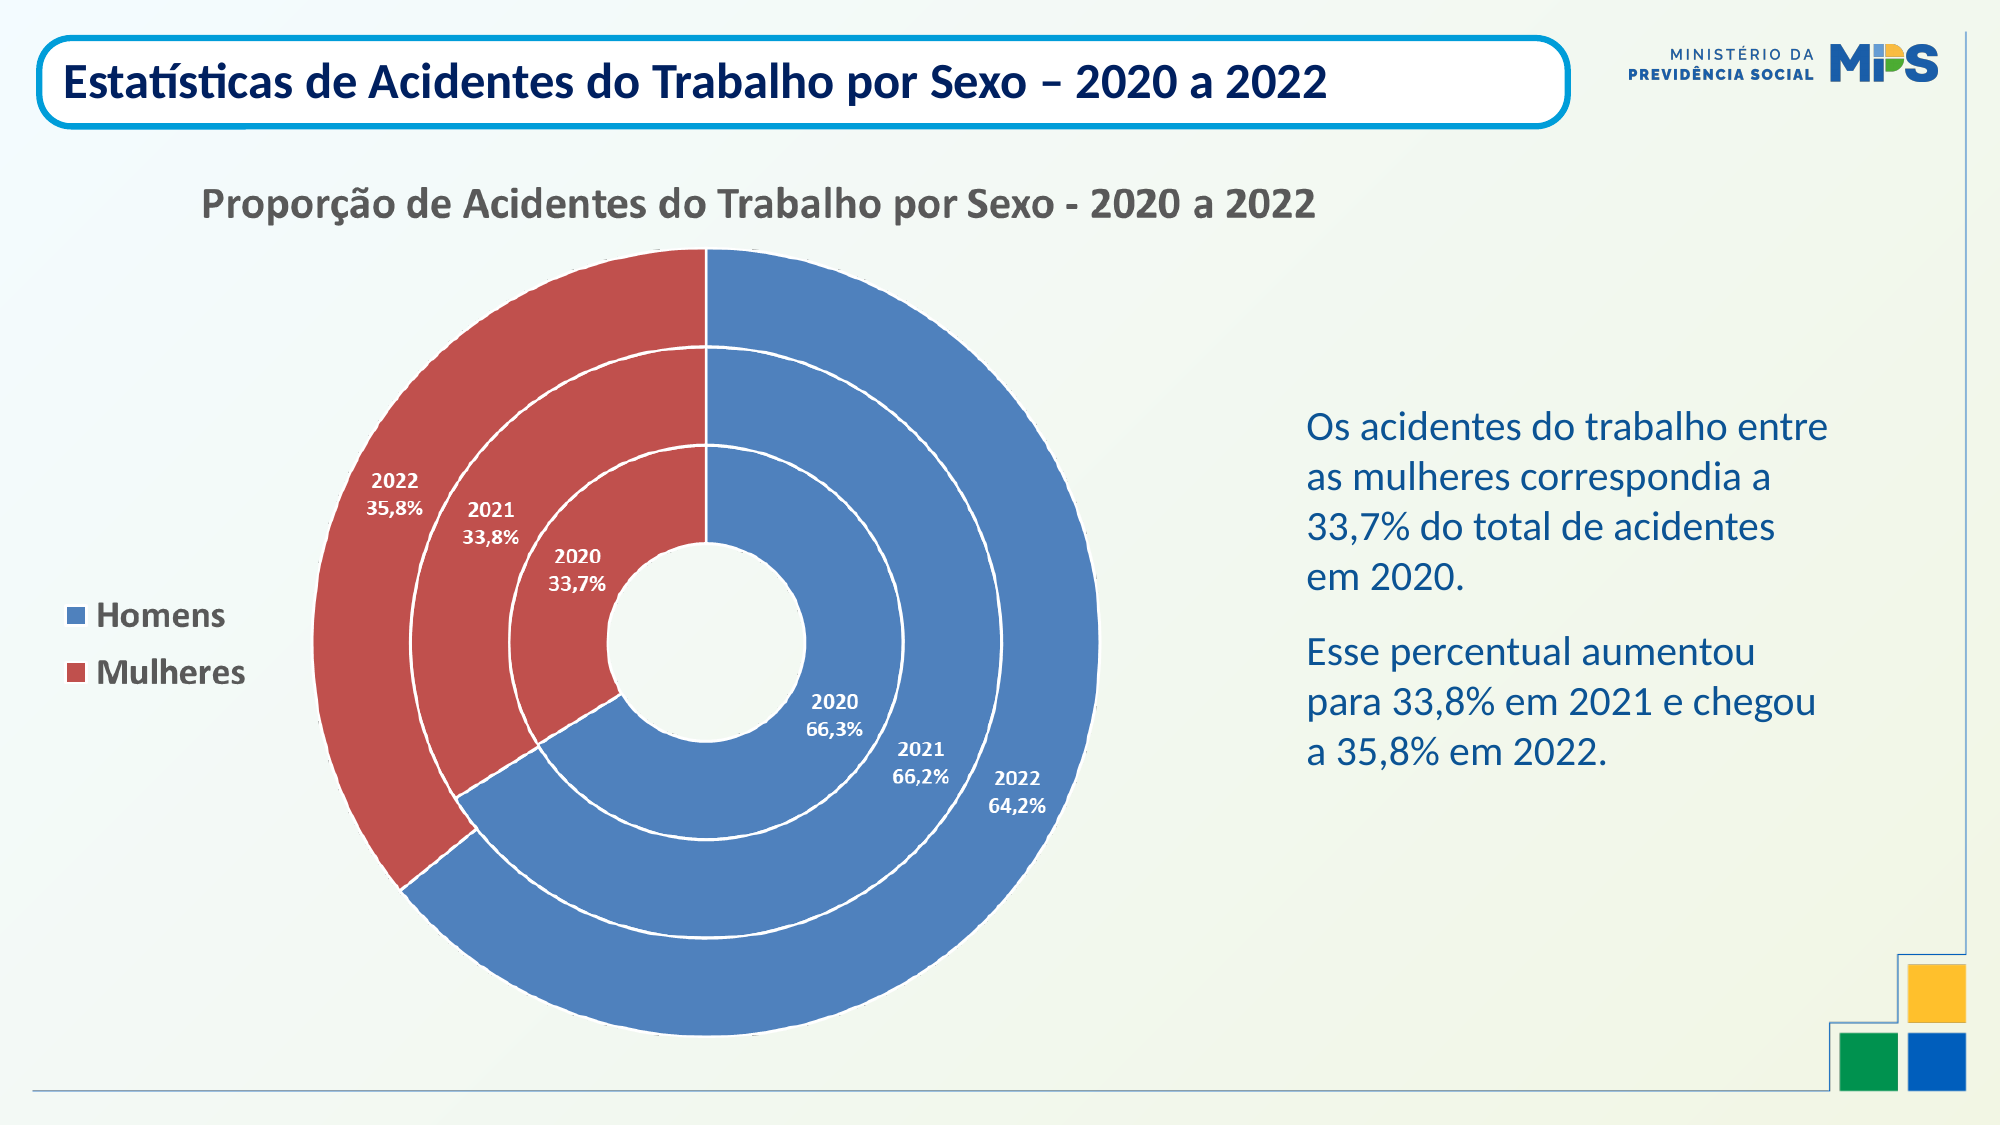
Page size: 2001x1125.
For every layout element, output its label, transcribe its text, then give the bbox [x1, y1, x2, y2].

text_box Os acidentes do trabalho entre as mulheres correspondia a 33,7% do total de acidentes em 2020. Esse percentual aumentou para 33,8% em 2021 e chegou a 35,8% em 2022. [1481, 389, 1837, 826]
text_box Estatísticas de Acidentes do Trabalho por Sexo – 2020 a 2022 [37, 35, 1570, 129]
picture [0, 0, 2000, 1125]
